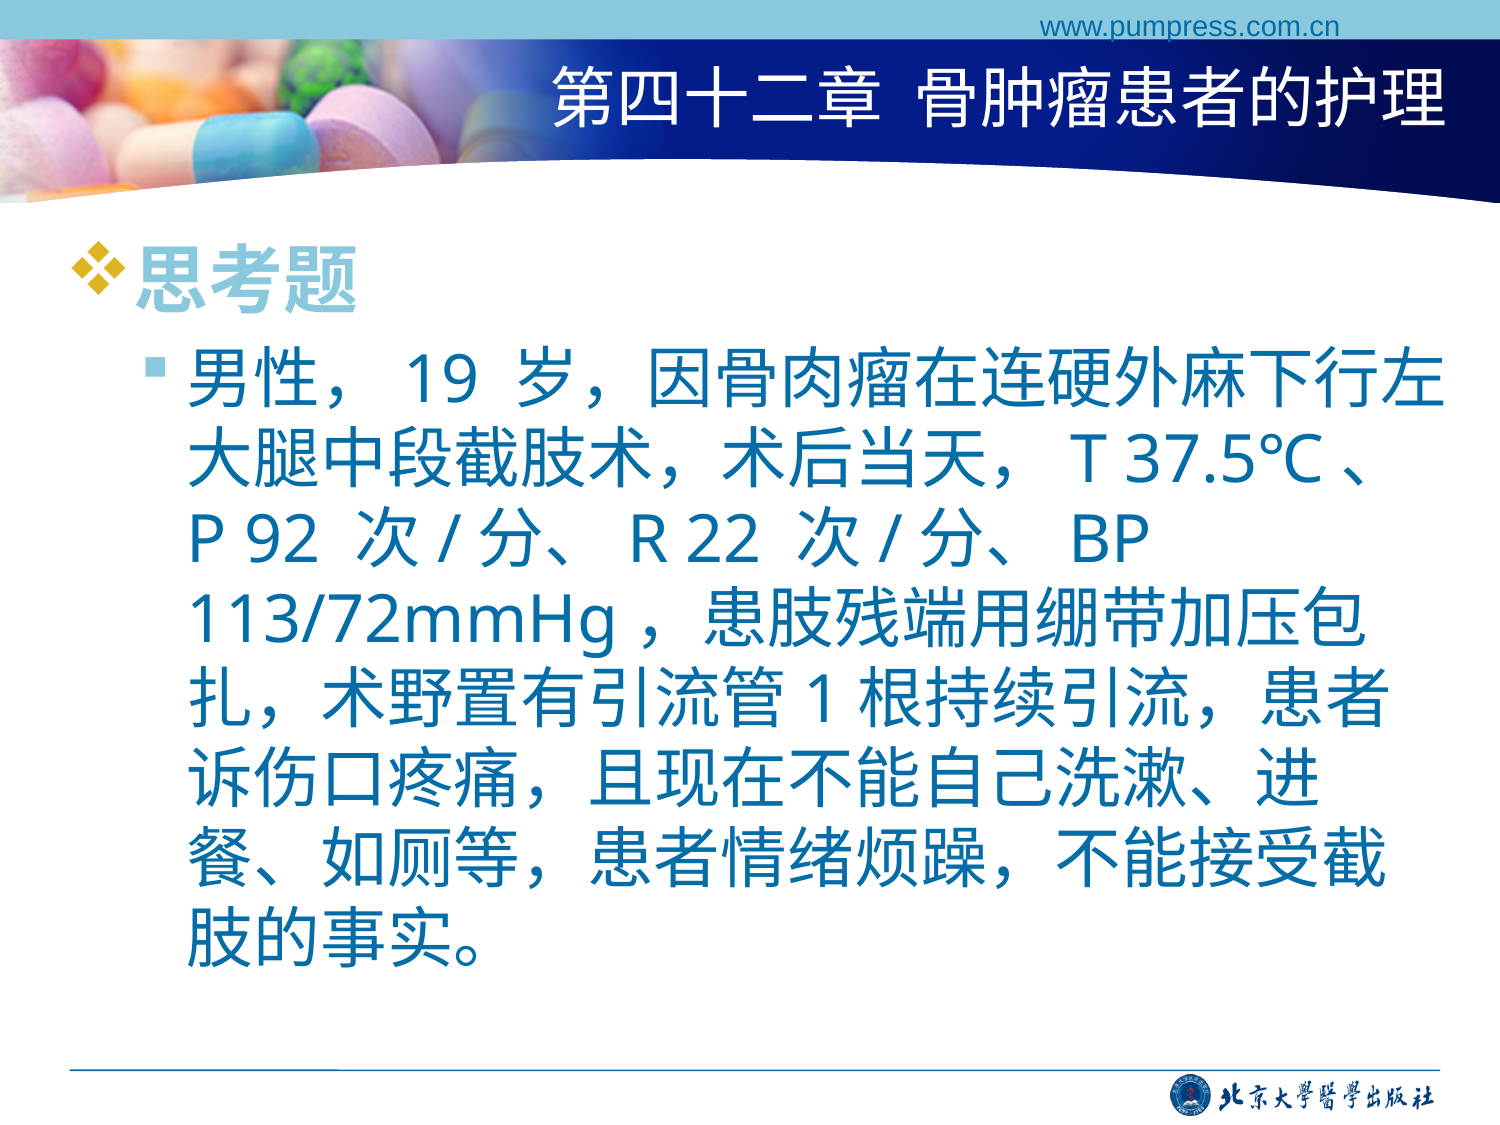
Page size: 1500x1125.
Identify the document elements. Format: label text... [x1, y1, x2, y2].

title 第四十二章 骨肿瘤患者的护理 [137, 49, 1463, 143]
list 思考题 男性，19 岁，因骨肉瘤在连硬外麻下行左大腿中段截肢术，术后当天，T 37.5℃、P 92 次/分、R 22 次/分、BP 113/72mmHg，患肢残端用绷带加压包扎，术野置有引流管1根持续引流，患者诉伤口疼痛，且现在不能自己洗漱、进餐、如厕等，患者情绪烦躁，不能接受截肢的事实。 [49, 224, 1463, 1026]
slide_number www.pumpress.com.cn [1025, 0, 1463, 38]
picture [1170, 1074, 1436, 1118]
picture [0, 40, 1500, 203]
